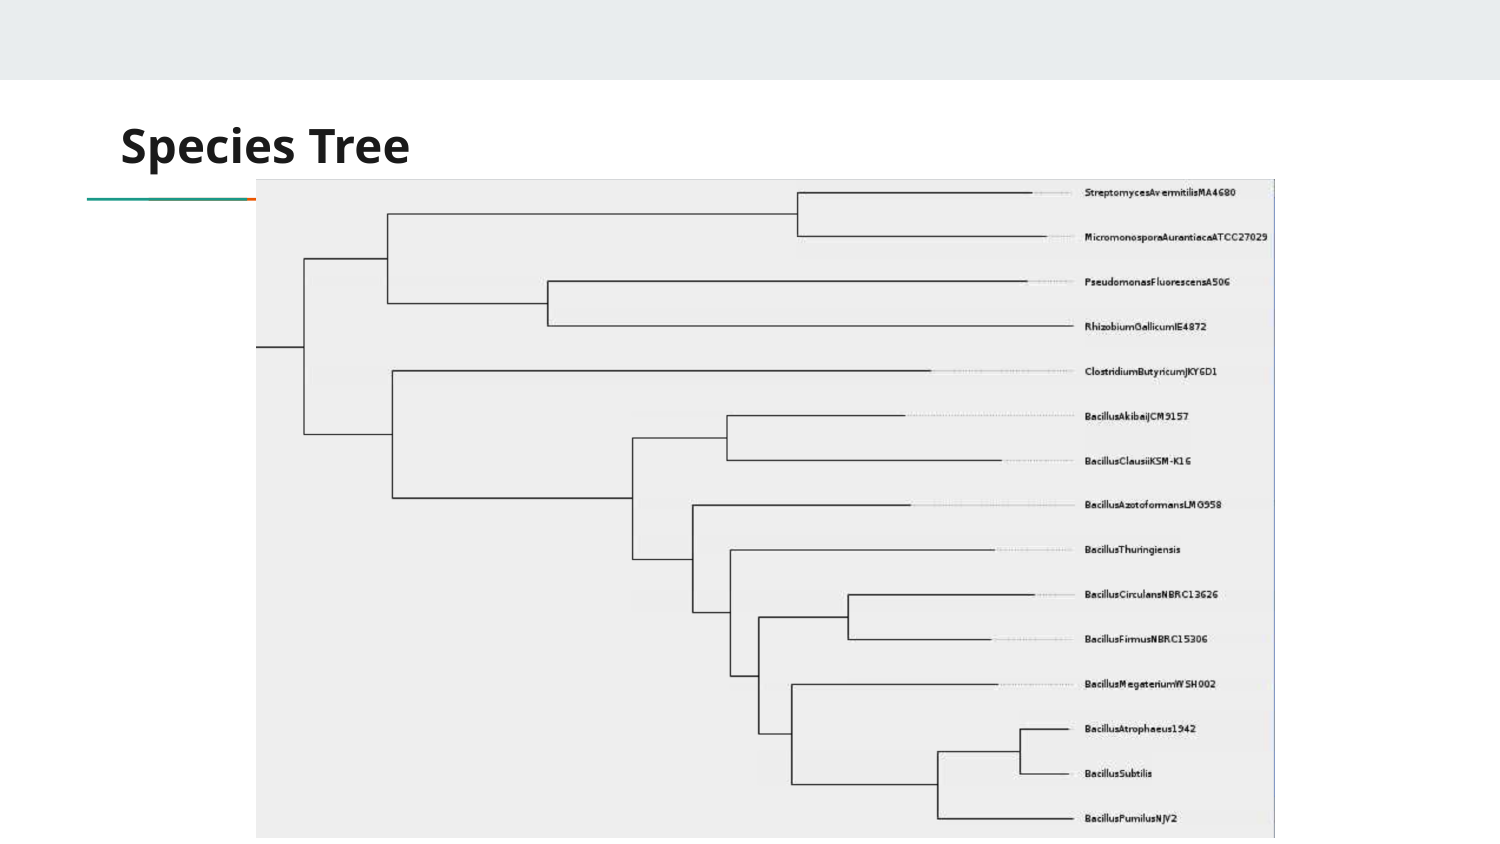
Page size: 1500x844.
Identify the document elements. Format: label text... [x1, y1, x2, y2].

picture [255, 178, 1276, 838]
title Species Tree [105, 100, 1367, 189]
